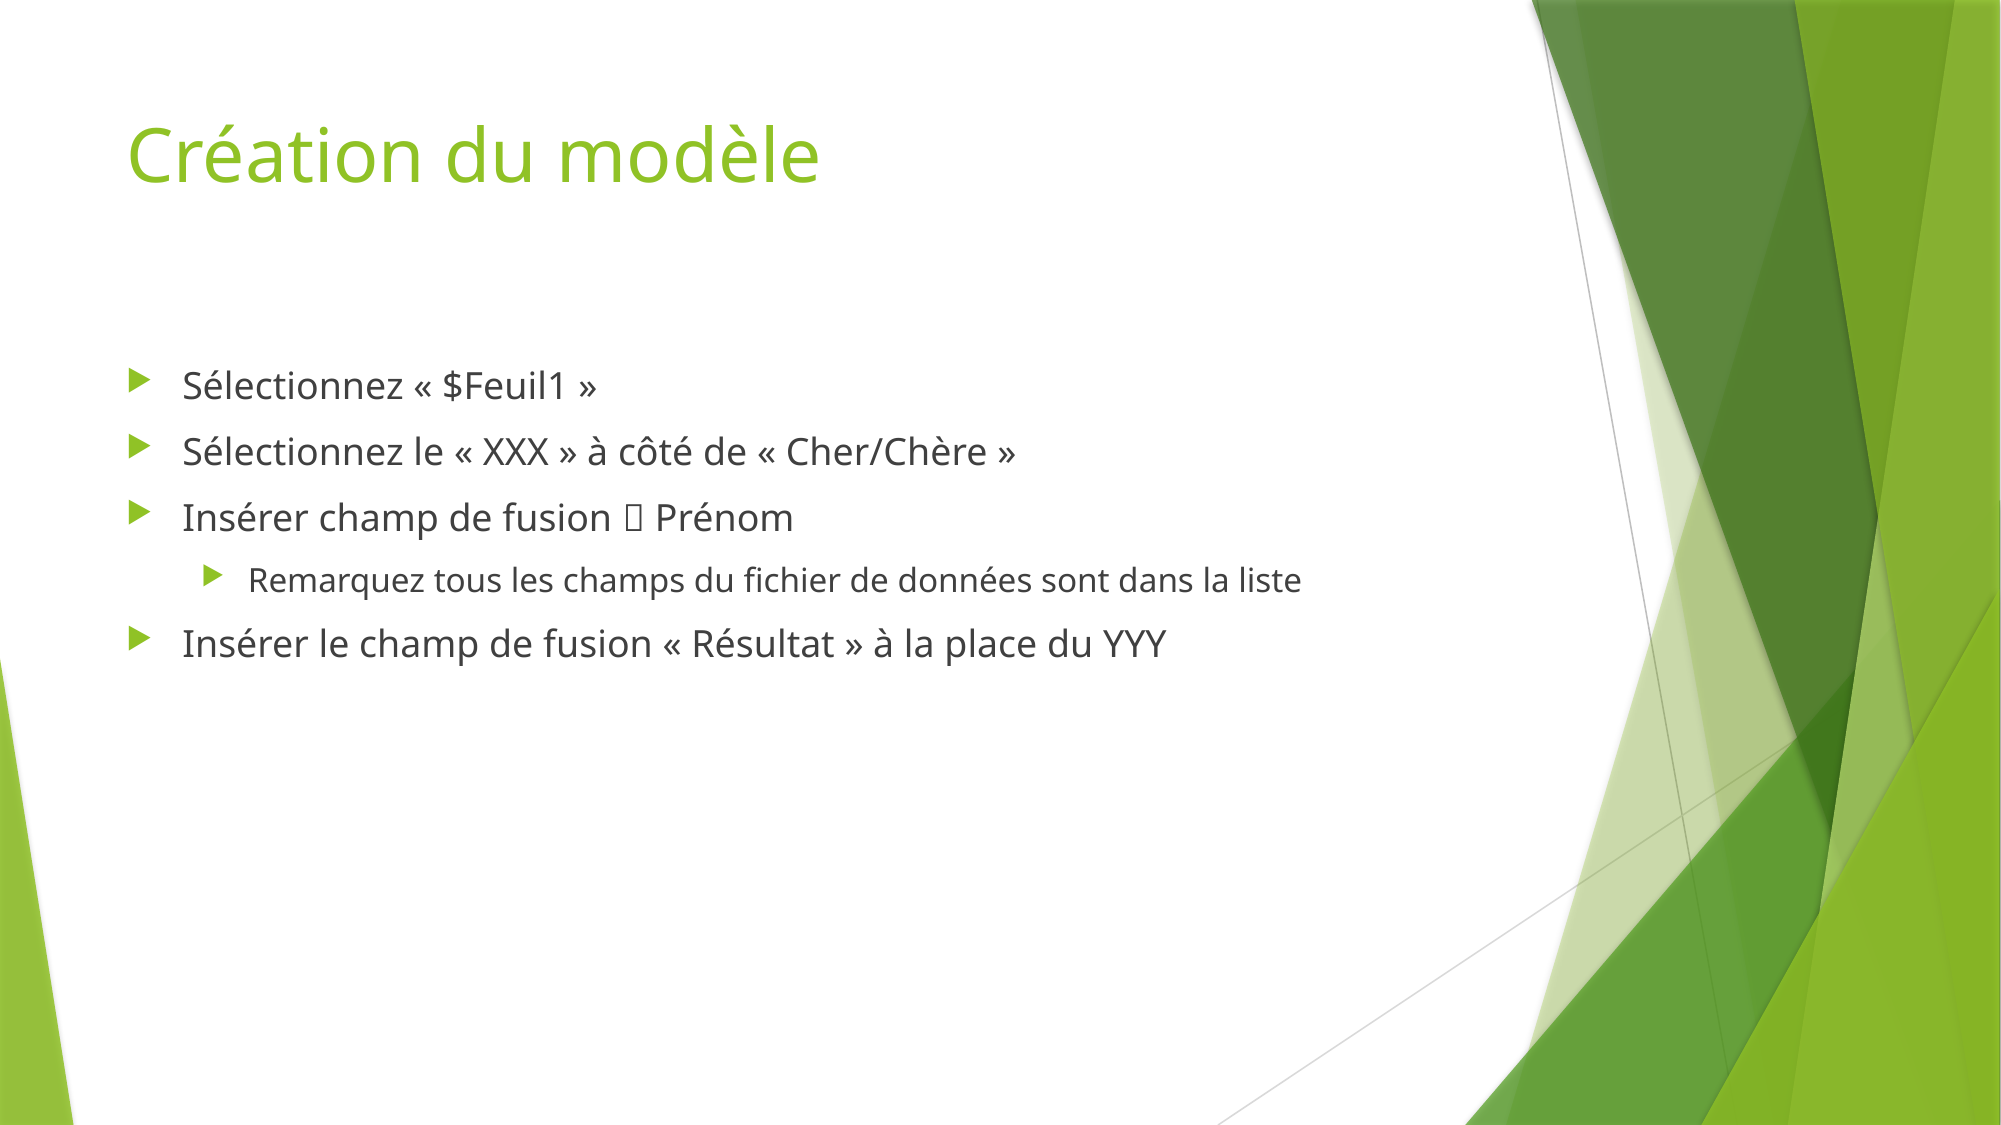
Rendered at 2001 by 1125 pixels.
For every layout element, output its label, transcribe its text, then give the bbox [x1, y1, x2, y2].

list Sélectionnez « $Feuil1 » Sélectionnez le « XXX » à côté de « Cher/Chère » Insérer champ de fusion  Prénom Remarquez tous les champs du fichier de données sont dans la liste Insérer le champ de fusion « Résultat » à la place du YYY [111, 354, 1522, 992]
title Création du modèle [111, 99, 1522, 317]
